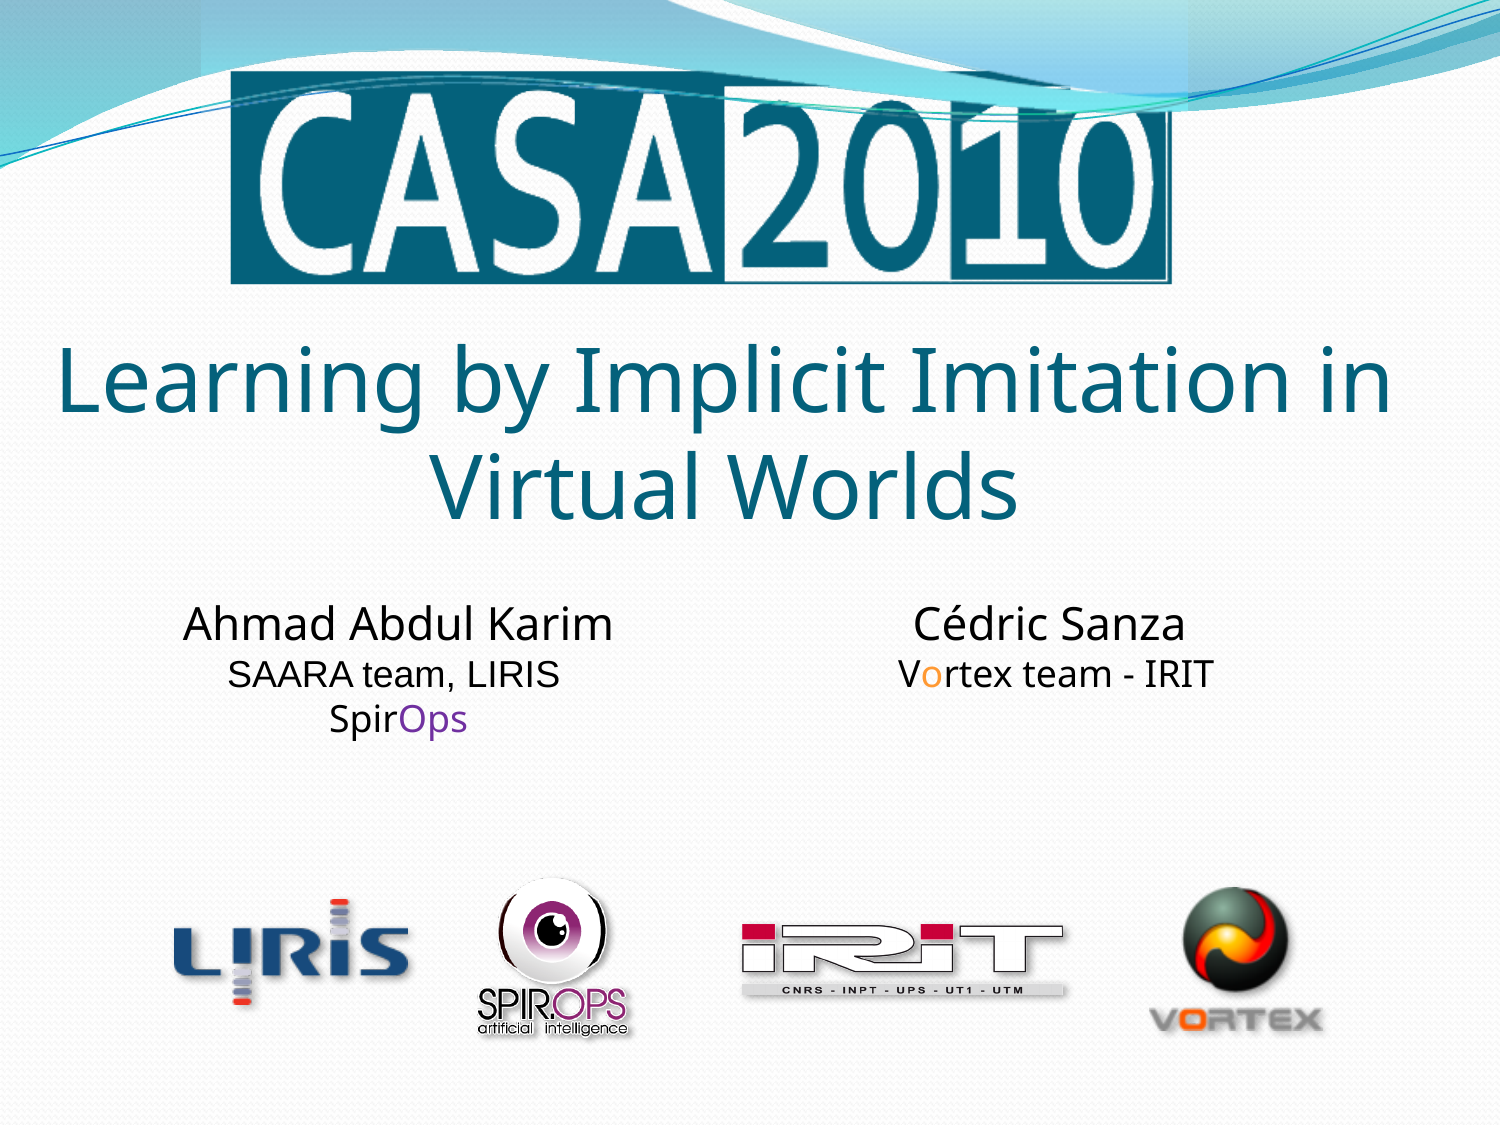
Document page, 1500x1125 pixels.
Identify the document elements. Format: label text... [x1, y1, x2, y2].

picture [201, 0, 1188, 313]
text_box Ahmad Abdul Karim SAARA team, LIRIS SpirOps [150, 587, 638, 748]
picture [174, 899, 409, 1006]
picture [741, 924, 1063, 996]
picture [471, 874, 638, 1048]
picture [1149, 887, 1324, 1032]
title Learning by Implicit Imitation in Virtual Worlds [50, 350, 1400, 538]
text_box Cédric Sanza Vortex team - IRIT [812, 587, 1300, 703]
text_box [62, 650, 500, 850]
